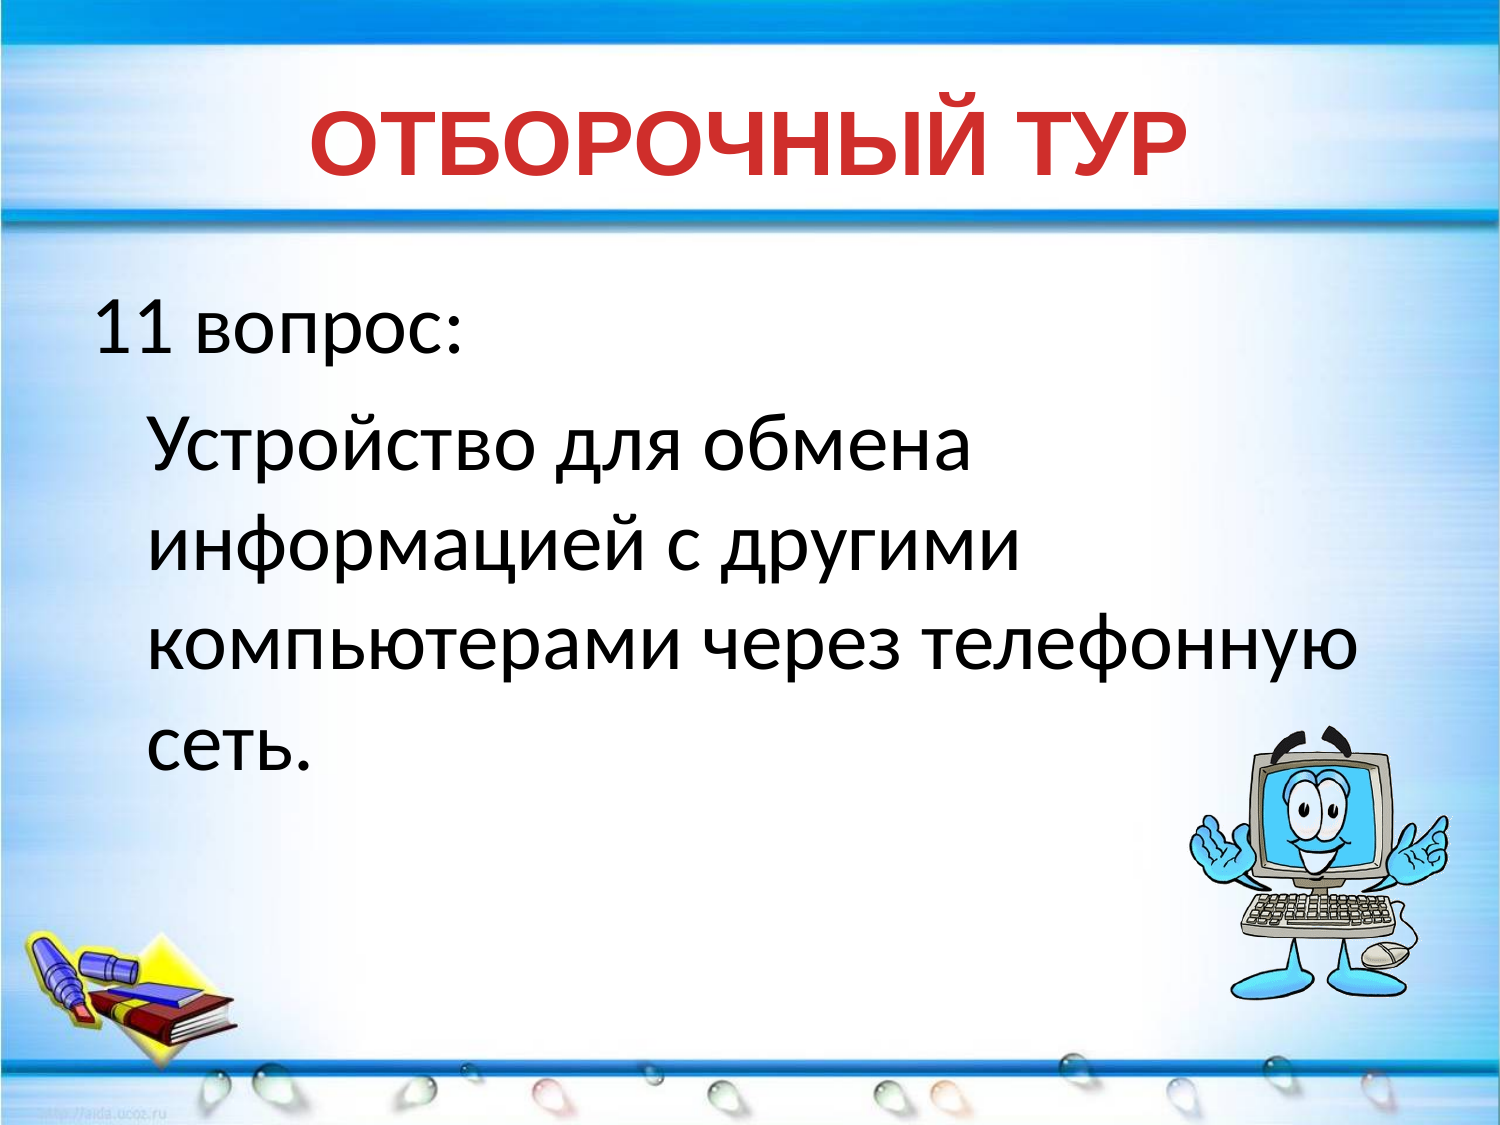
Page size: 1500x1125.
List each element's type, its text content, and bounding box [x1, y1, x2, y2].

list 11 вопрос: Устройство для обмена информацией с другими компьютерами через телефонную сеть. [75, 262, 1425, 1005]
picture [0, 0, 1500, 1125]
title ОТБОРОЧНЫЙ ТУР [75, 45, 1425, 233]
